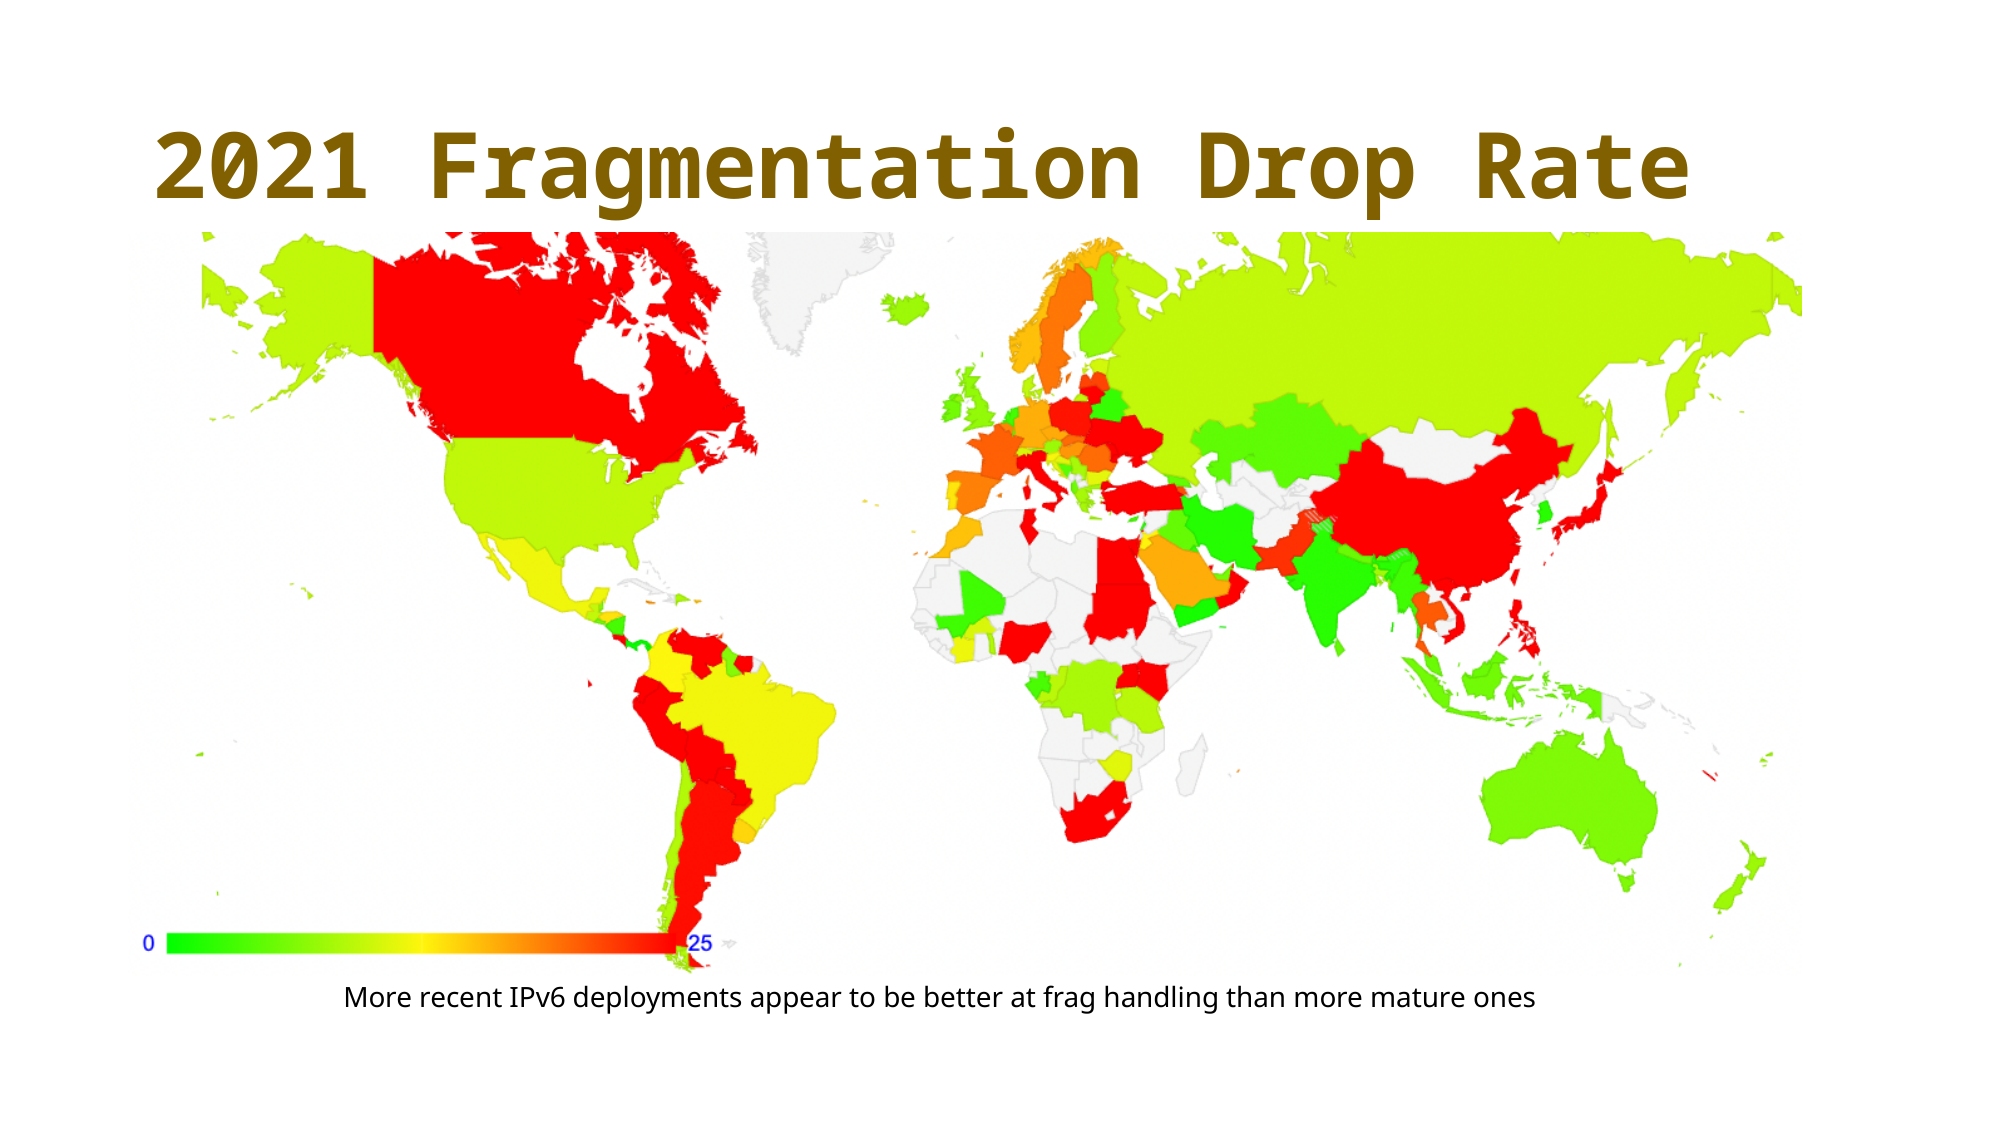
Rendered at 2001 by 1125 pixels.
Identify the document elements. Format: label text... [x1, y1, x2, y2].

picture [128, 232, 1802, 976]
text_box More recent IPv6 deployments appear to be better at frag handling than more mature ones [328, 976, 1552, 1021]
title 2021 Fragmentation Drop Rate [137, 59, 1863, 278]
